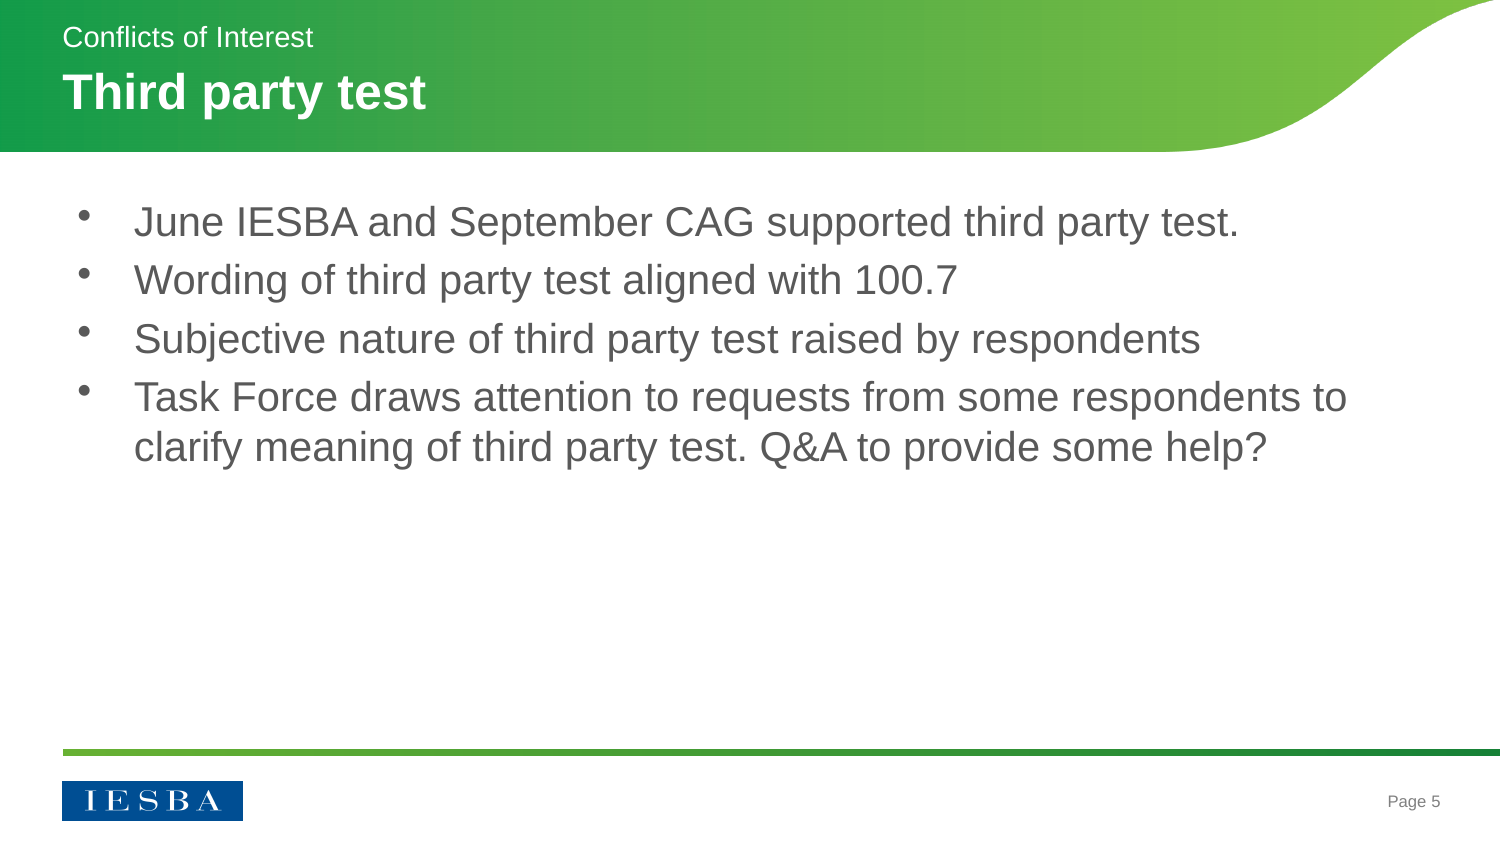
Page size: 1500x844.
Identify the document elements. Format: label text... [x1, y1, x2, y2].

picture [62, 781, 243, 821]
title Third party test [62, 56, 1300, 122]
list June IESBA and September CAG supported third party test. Wording of third party test aligned with 100.7 Subjective nature of third party test raised by respondents Task Force draws attention to requests from some respondents to clarify meaning of third party test. Q&A to provide some help? [62, 187, 1450, 694]
subtitle Conflicts of Interest [62, 18, 500, 47]
picture [0, 0, 1497, 152]
